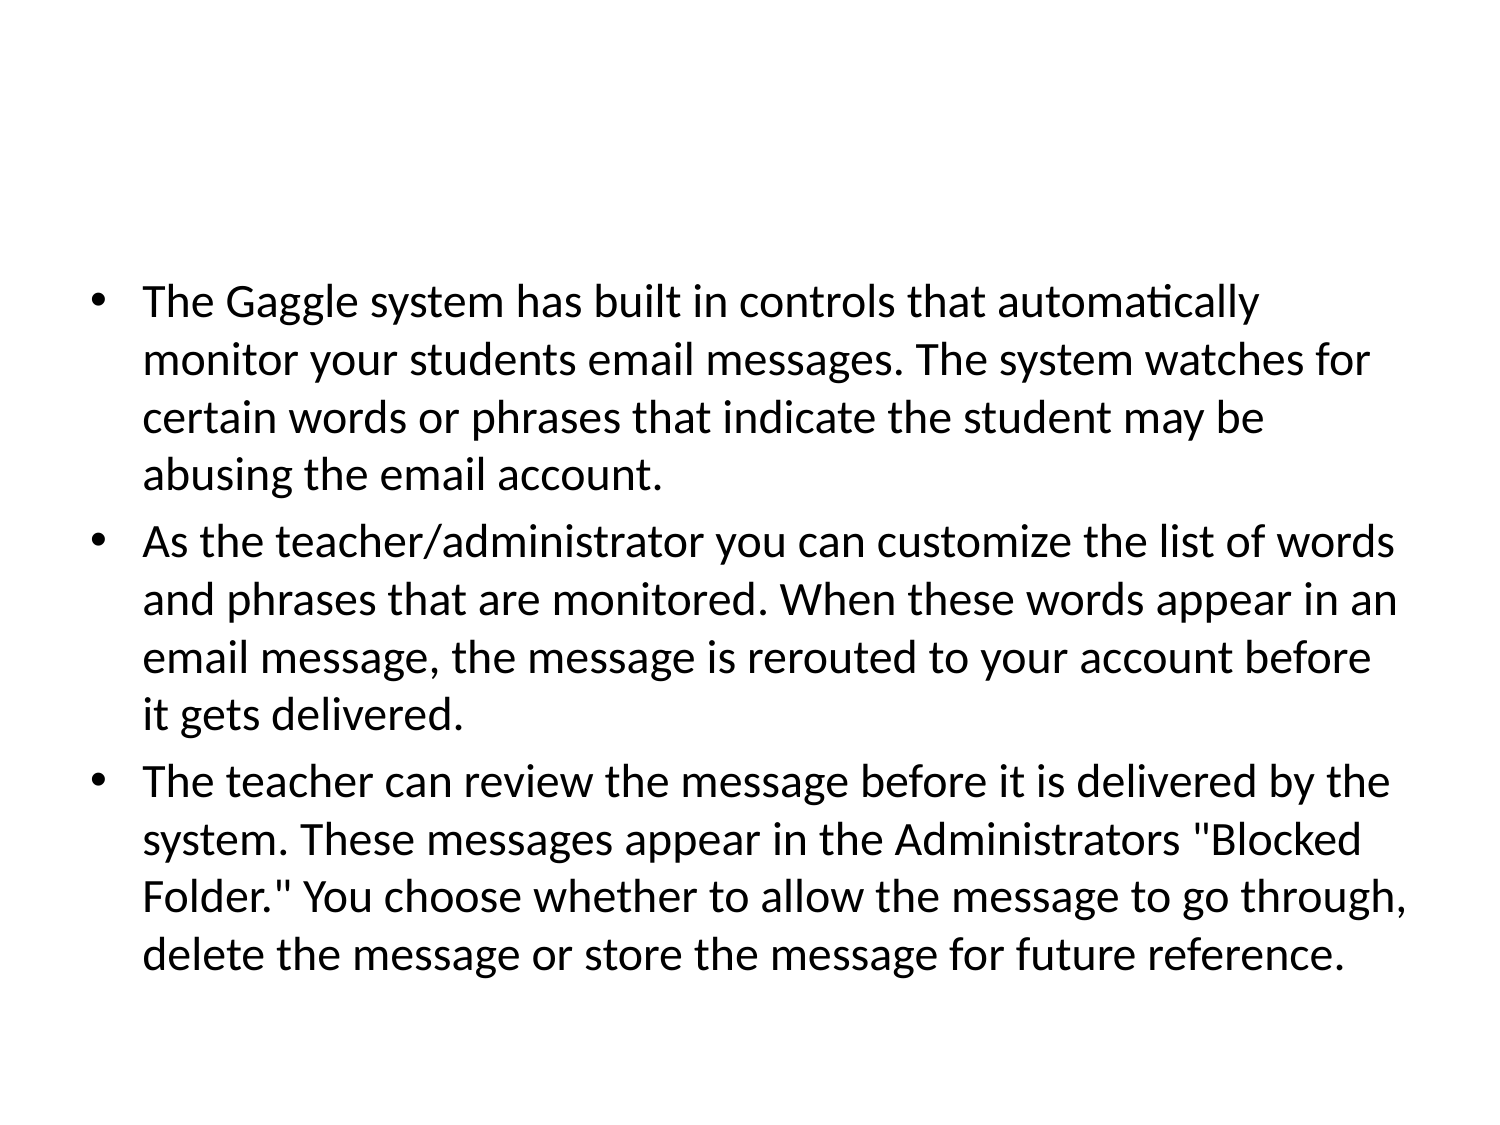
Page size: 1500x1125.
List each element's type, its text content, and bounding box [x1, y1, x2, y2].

list The Gaggle system has built in controls that automatically monitor your students email messages. The system watches for certain words or phrases that indicate the student may be abusing the email account. As the teacher/administrator you can customize the list of words and phrases that are monitored. When these words appear in an email message, the message is rerouted to your account before it gets delivered. The teacher can review the message before it is delivered by the system. These messages appear in the Administrators "Blocked Folder." You choose whether to allow the message to go through, delete the message or store the message for future reference. [75, 262, 1425, 1005]
